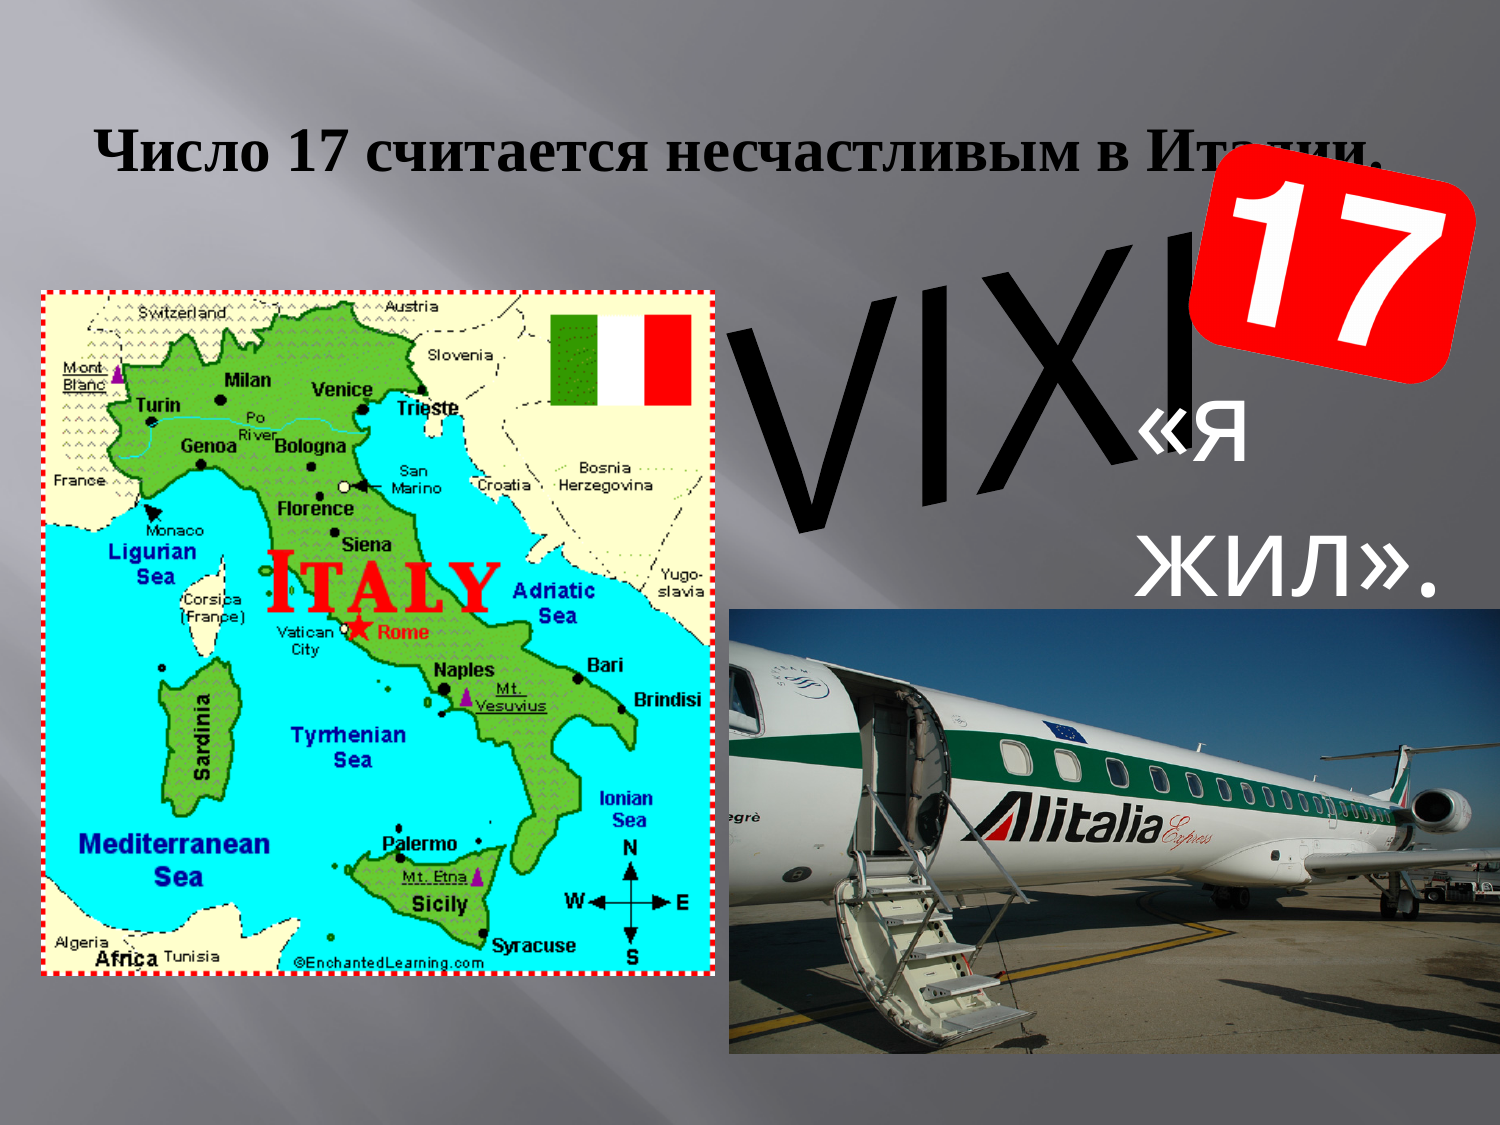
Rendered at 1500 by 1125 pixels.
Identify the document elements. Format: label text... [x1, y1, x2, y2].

picture [1182, 137, 1483, 390]
picture [729, 609, 1500, 1054]
picture [40, 290, 715, 976]
title Число 17 считается несчастливым в Италии. [75, 45, 1425, 233]
text_box «я жил». [1119, 341, 1500, 609]
